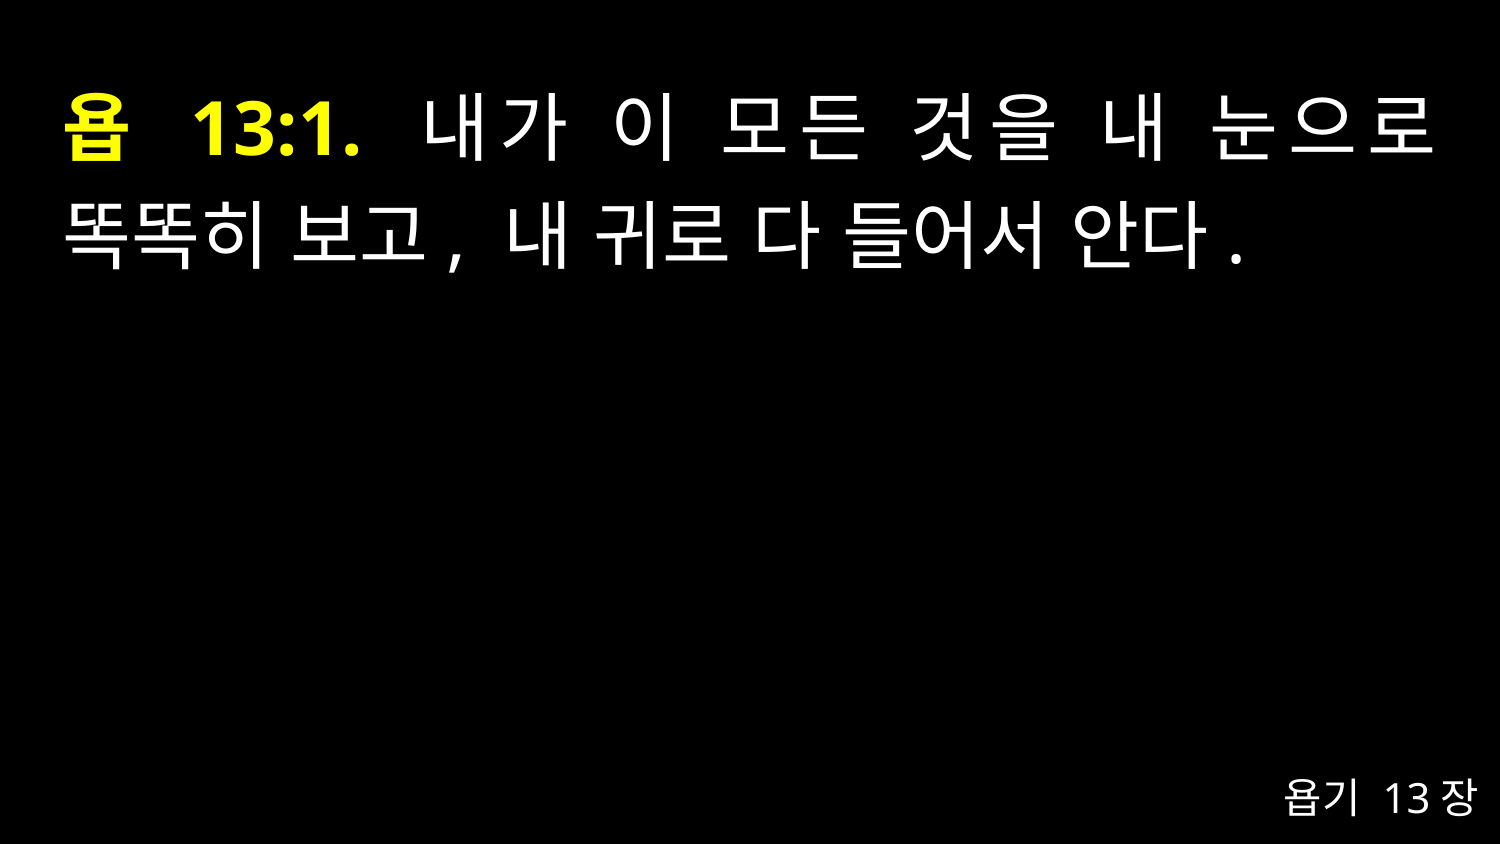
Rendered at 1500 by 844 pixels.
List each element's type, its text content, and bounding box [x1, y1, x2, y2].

subtitle 욥기 13장 [916, 770, 1500, 844]
title 욥 13:1. 내가 이 모든 것을 내 눈으로 똑똑히 보고, 내 귀로 다 들어서 안다. [0, 0, 1500, 844]
